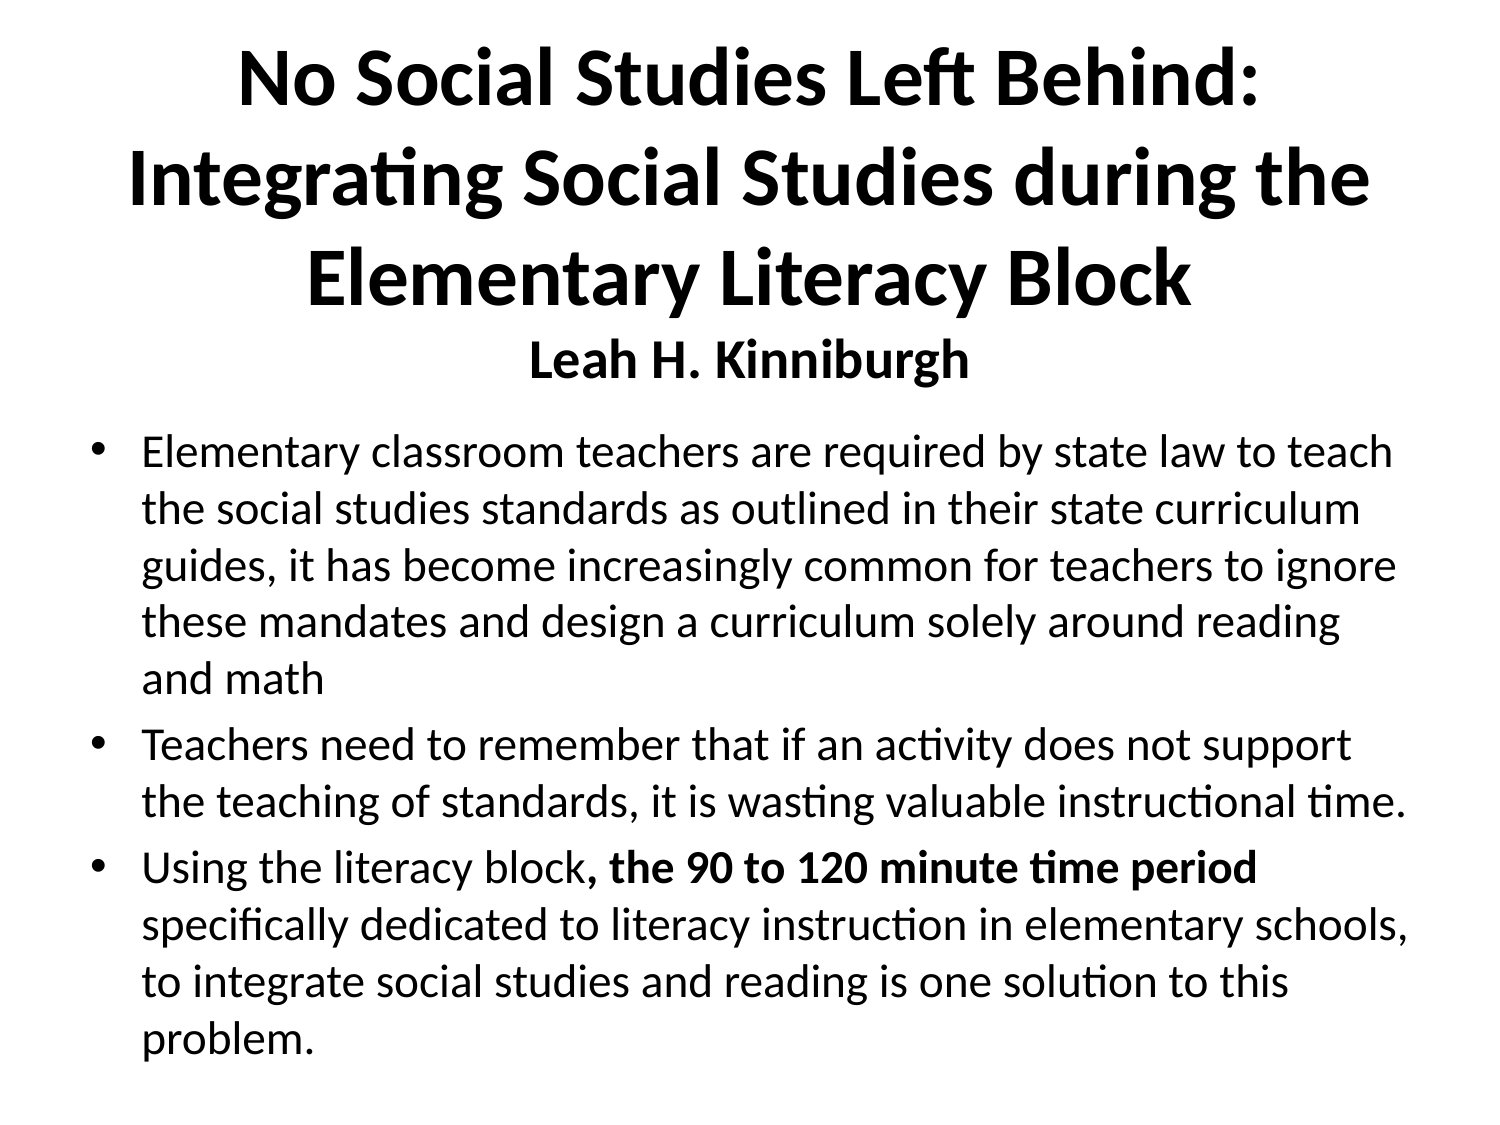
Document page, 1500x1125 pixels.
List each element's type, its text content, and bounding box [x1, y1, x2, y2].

title No Social Studies Left Behind: Integrating Social Studies during the Elementary Literacy Block Leah H. Kinniburgh [75, 0, 1425, 412]
list Elementary classroom teachers are required by state law to teach the social studies standards as outlined in their state curriculum guides, it has become increasingly common for teachers to ignore these mandates and design a curriculum solely around reading and math Teachers need to remember that if an activity does not support the teaching of standards, it is wasting valuable instructional time. Using the literacy block, the 90 to 120 minute time period specifically dedicated to literacy instruction in elementary schools, to integrate social studies and reading is one solution to this problem. [75, 412, 1425, 1100]
